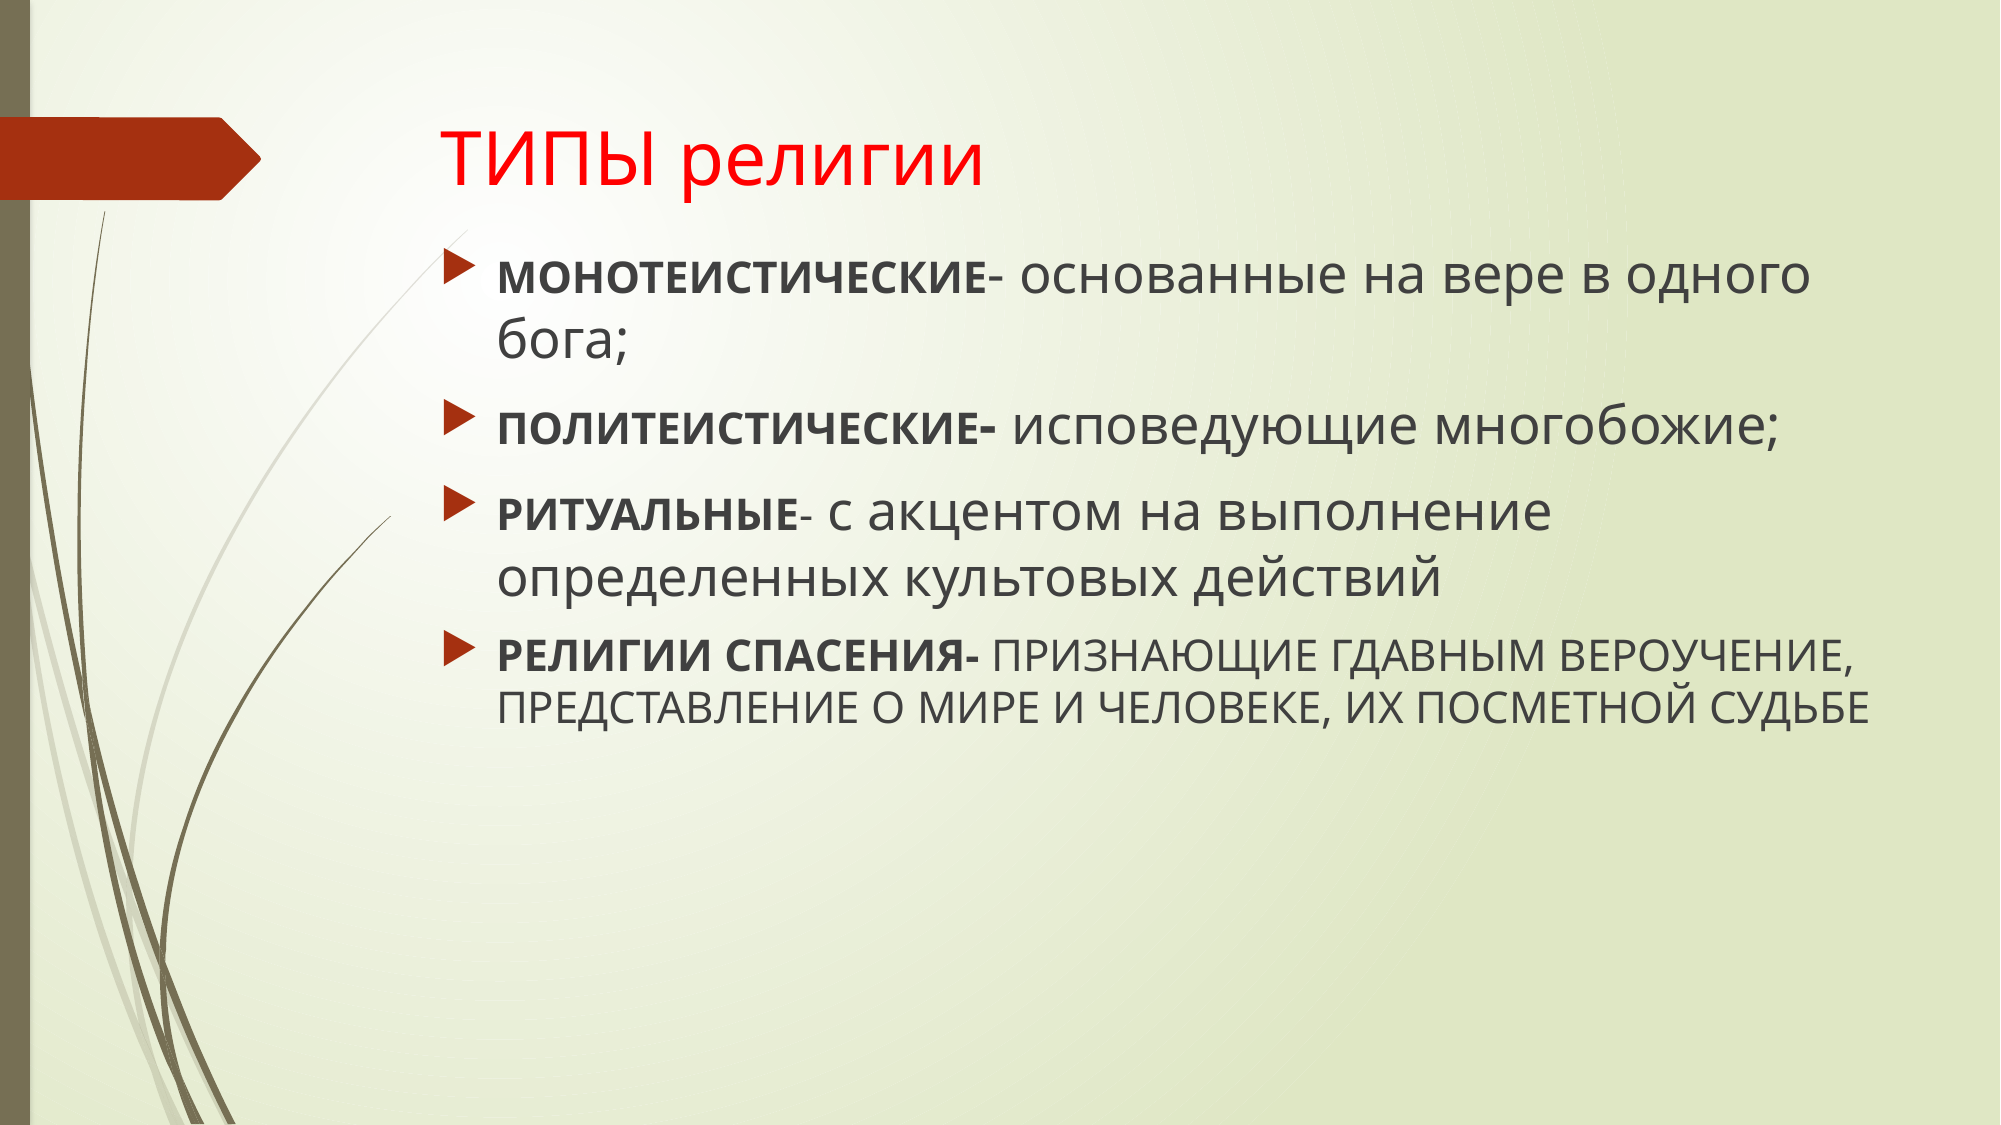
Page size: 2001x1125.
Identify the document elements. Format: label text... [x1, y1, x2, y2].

title ТИПЫ религии [425, 102, 1888, 232]
list МОНОТЕИСТИЧЕСКИЕ- основанные на вере в одного бога; ПОЛИТЕИСТИЧЕСКИЕ- исповедующие многобожие; РИТУАЛЬНЫЕ- с акцентом на выполнение определенных культовых действий РЕЛИГИИ СПАСЕНИЯ- ПРИЗНАЮЩИЕ ГДАВНЫМ ВЕРОУЧЕНИЕ, ПРЕДСТАВЛЕНИЕ О МИРЕ И ЧЕЛОВЕКЕ, ИХ ПОСМЕТНОЙ СУДЬБЕ [424, 232, 1888, 1013]
